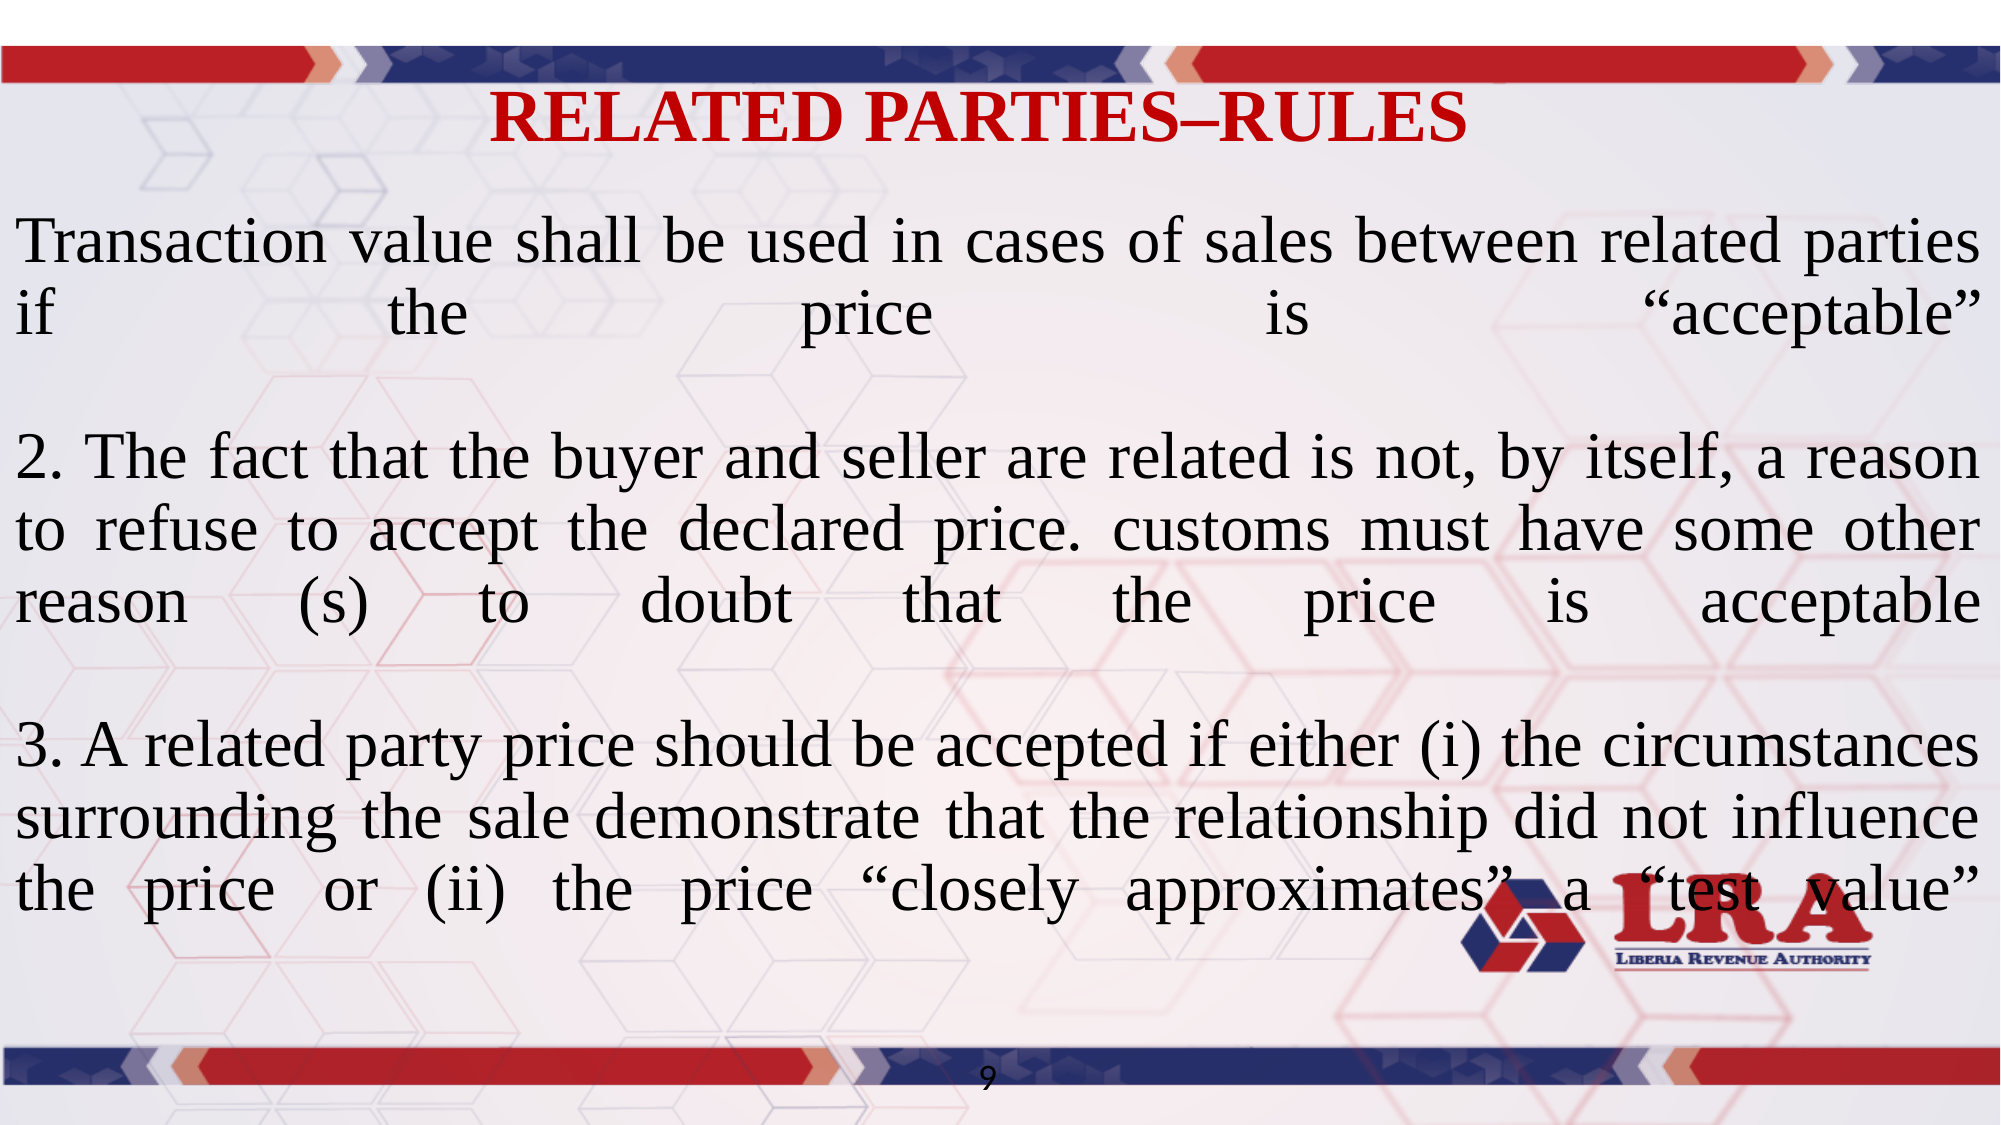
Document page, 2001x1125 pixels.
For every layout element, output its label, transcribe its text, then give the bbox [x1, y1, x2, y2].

text_box 9 [963, 1045, 1044, 1106]
title RELATED PARTIES–RULES [27, 59, 1950, 174]
list Transaction value shall be used in cases of sales between related parties if the price is “acceptable” 2. The fact that the buyer and seller are related is not, by itself, a reason to refuse to accept the declared price. customs must have some other reason (s) to doubt that the price is acceptable 3. A related party price should be accepted if either (i) the circumstances surrounding the sale demonstrate that the relationship did not influence the price or (ii) the price “closely approximates” a “test value” [0, 197, 2000, 1078]
picture [0, 0, 2001, 1125]
